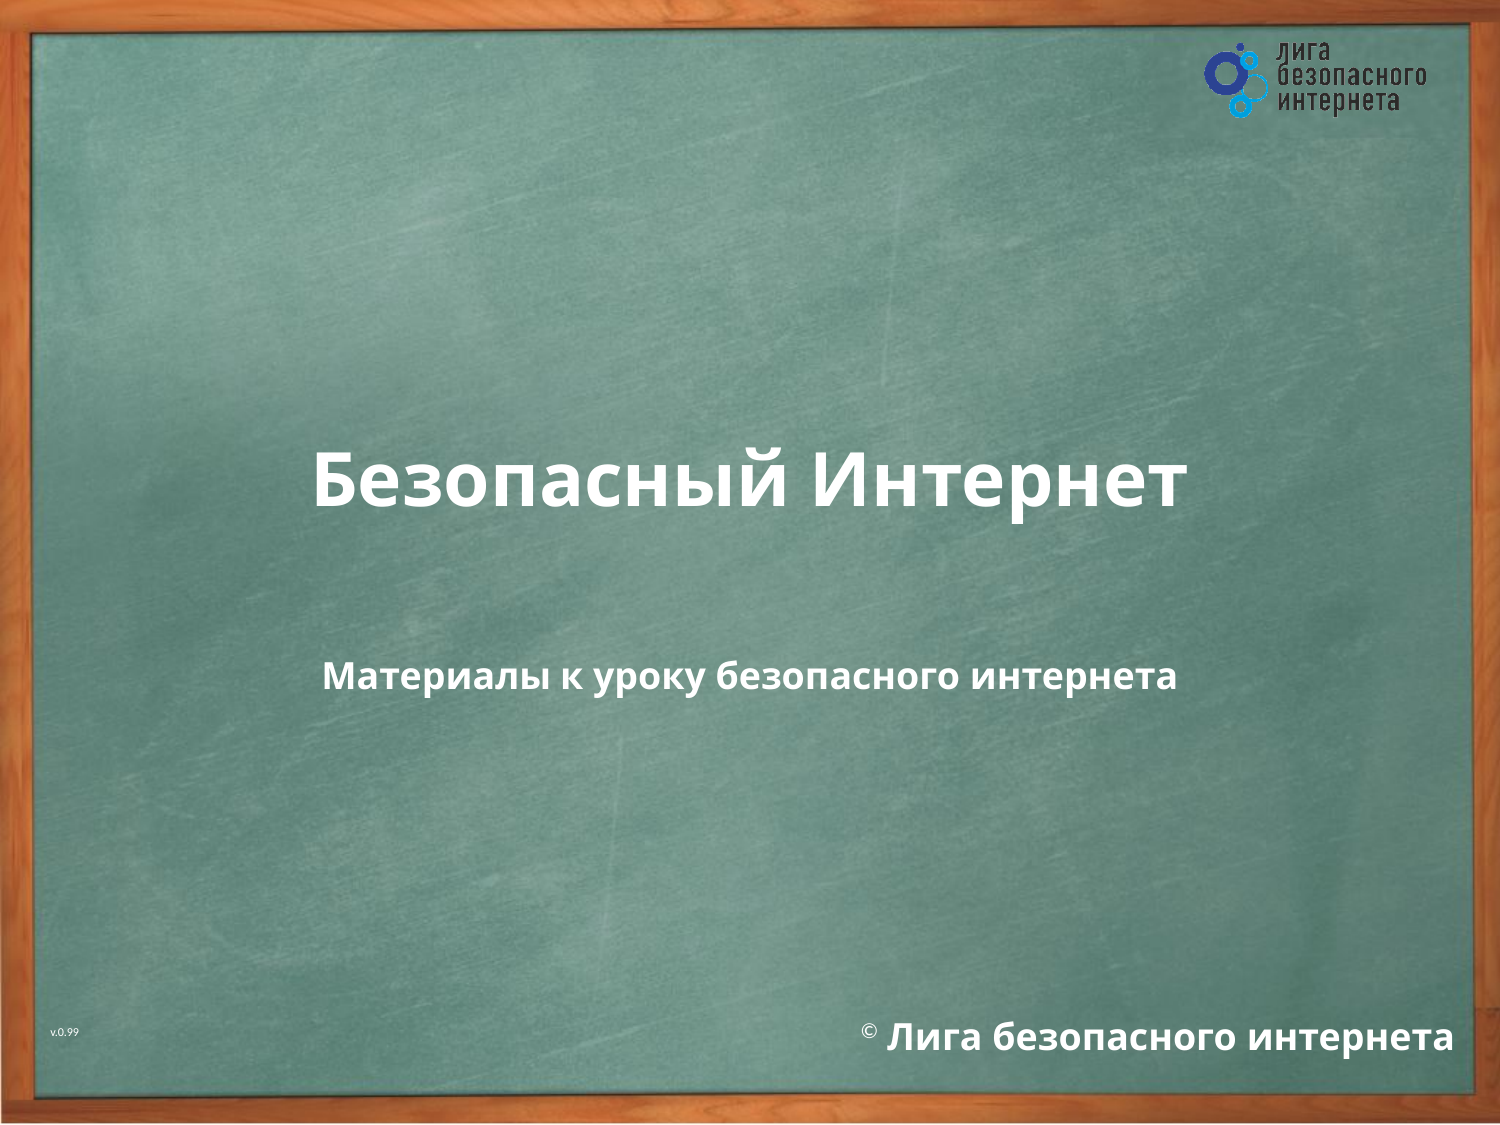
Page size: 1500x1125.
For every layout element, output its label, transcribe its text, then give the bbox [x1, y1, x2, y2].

title Безопасный Интернет [41, 426, 1459, 528]
picture [0, 0, 1500, 1125]
text_box © Лига безопасного интернета [783, 974, 1473, 1096]
text_box v.0.99 [33, 974, 723, 1096]
subtitle Материалы к уроку безопасного интернета [216, 614, 1284, 736]
